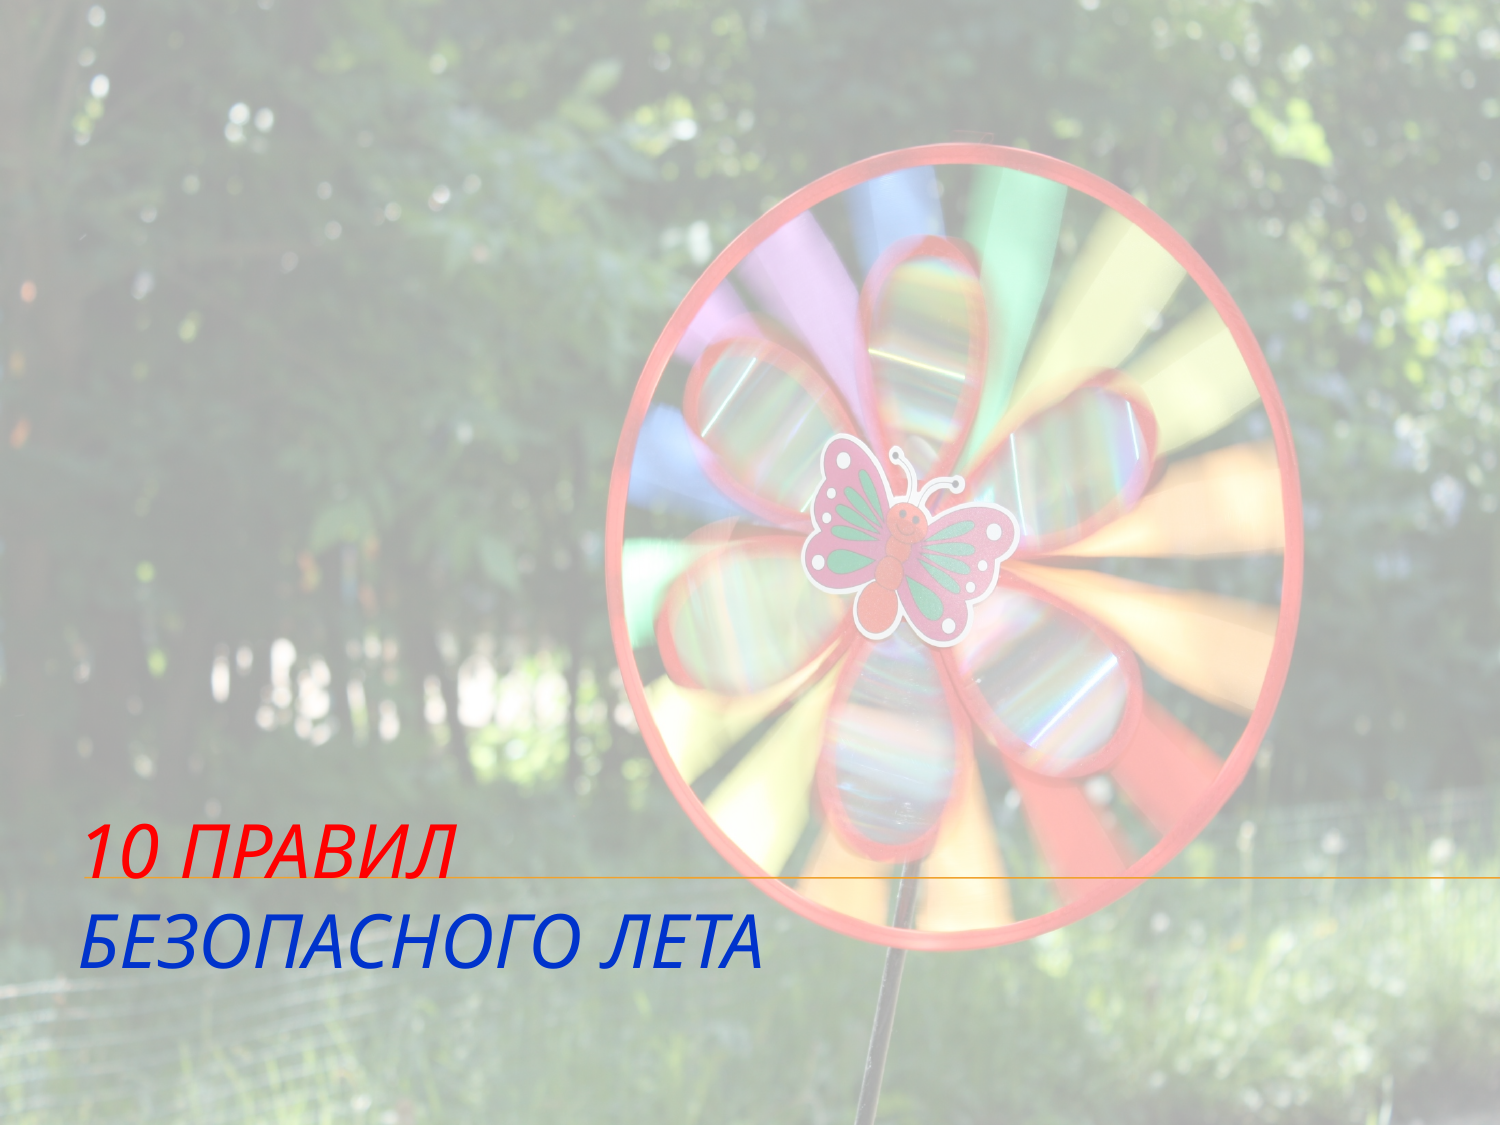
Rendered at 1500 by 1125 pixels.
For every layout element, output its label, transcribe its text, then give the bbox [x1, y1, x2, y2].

title 10 правил Безопасного лета [62, 796, 1450, 997]
